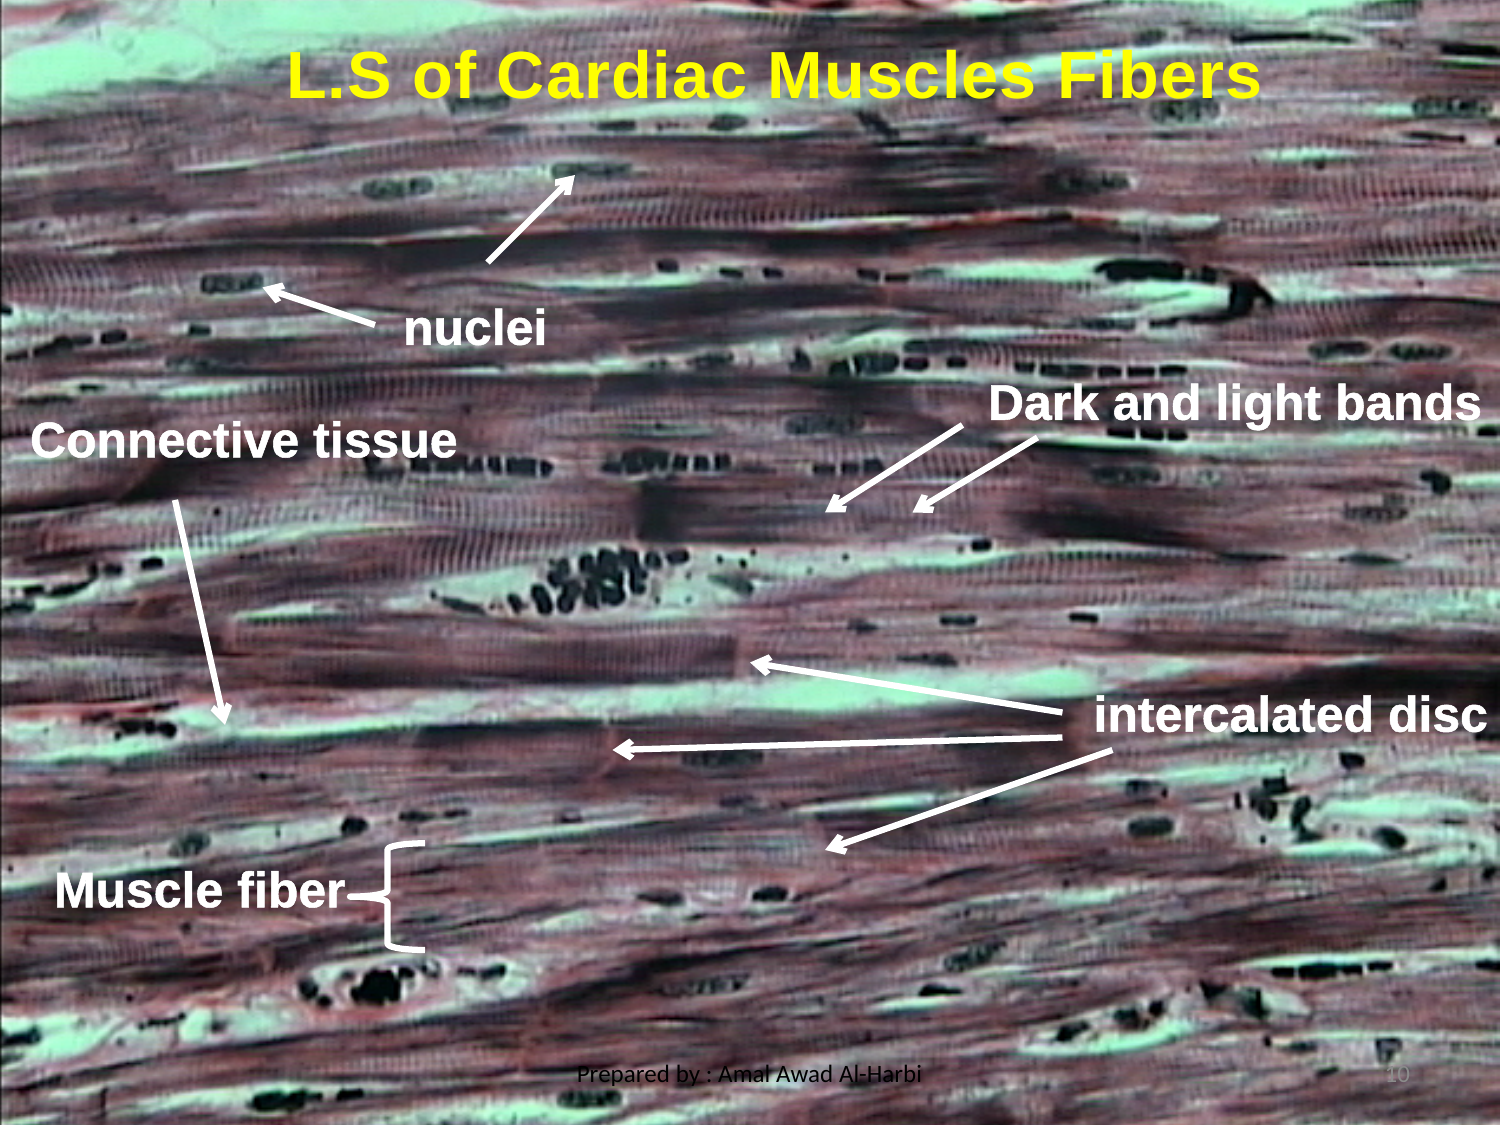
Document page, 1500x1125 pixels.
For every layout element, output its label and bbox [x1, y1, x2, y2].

text_box [487, 174, 576, 263]
picture [0, 0, 1500, 1125]
text_box [749, 662, 1063, 713]
text_box [174, 499, 226, 726]
text_box [262, 287, 376, 326]
text_box [612, 737, 1063, 751]
text_box [824, 749, 1113, 851]
text_box [824, 424, 963, 513]
text_box [912, 437, 1038, 513]
